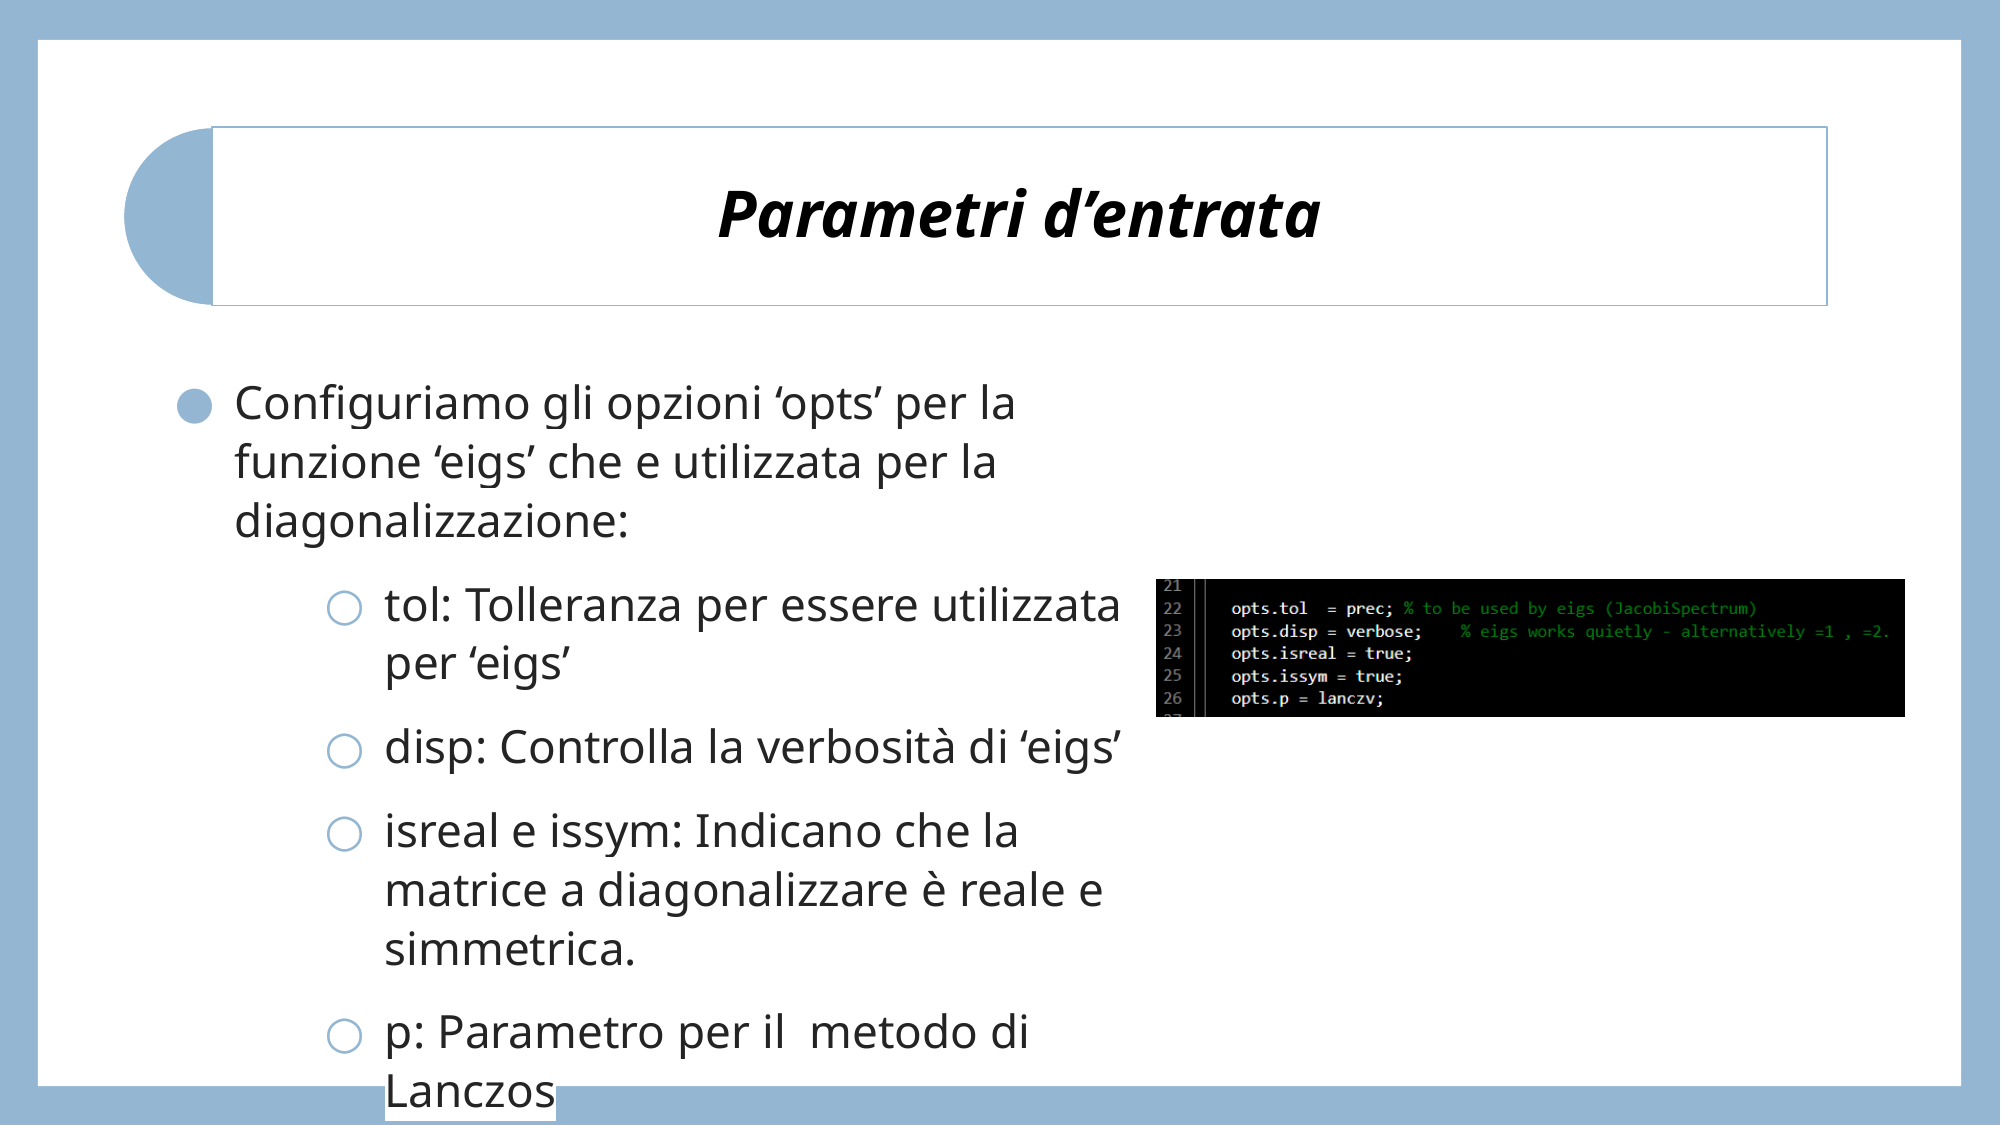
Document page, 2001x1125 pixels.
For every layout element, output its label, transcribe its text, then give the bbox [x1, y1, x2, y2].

picture [1155, 579, 1906, 717]
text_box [122, 127, 1828, 306]
text_box Configuriamo gli opzioni ‘opts’ per la funzione ‘eigs’ che e utilizzata per la diagonalizzazione: tol: Tolleranza per essere utilizzata per ‘eigs’ disp: Controlla la verbosità di ‘eigs’ isreal e issym: Indicano che la matrice a diagonalizzare è reale e simmetrica. p: Parametro per il metodo di Lanczos [145, 354, 1171, 1025]
